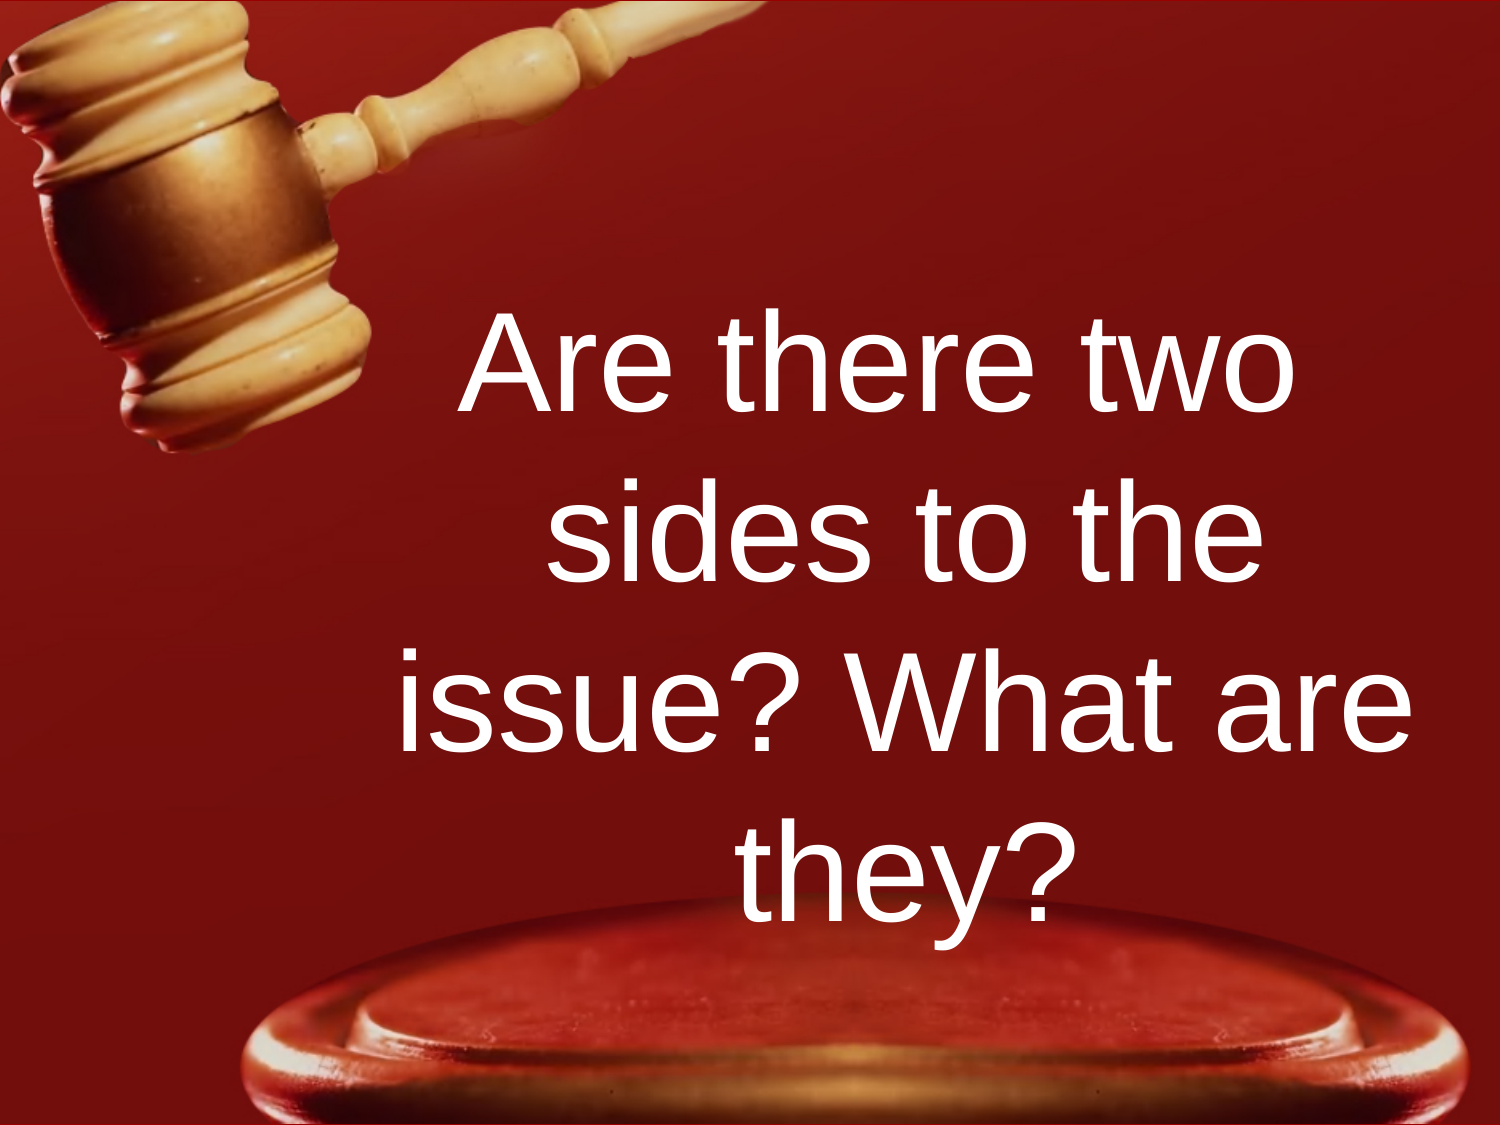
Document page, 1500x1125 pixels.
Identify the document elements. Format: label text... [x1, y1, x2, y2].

list Are there two sides to the issue? What are they? [257, 262, 1500, 1013]
picture [0, 1, 1500, 1124]
